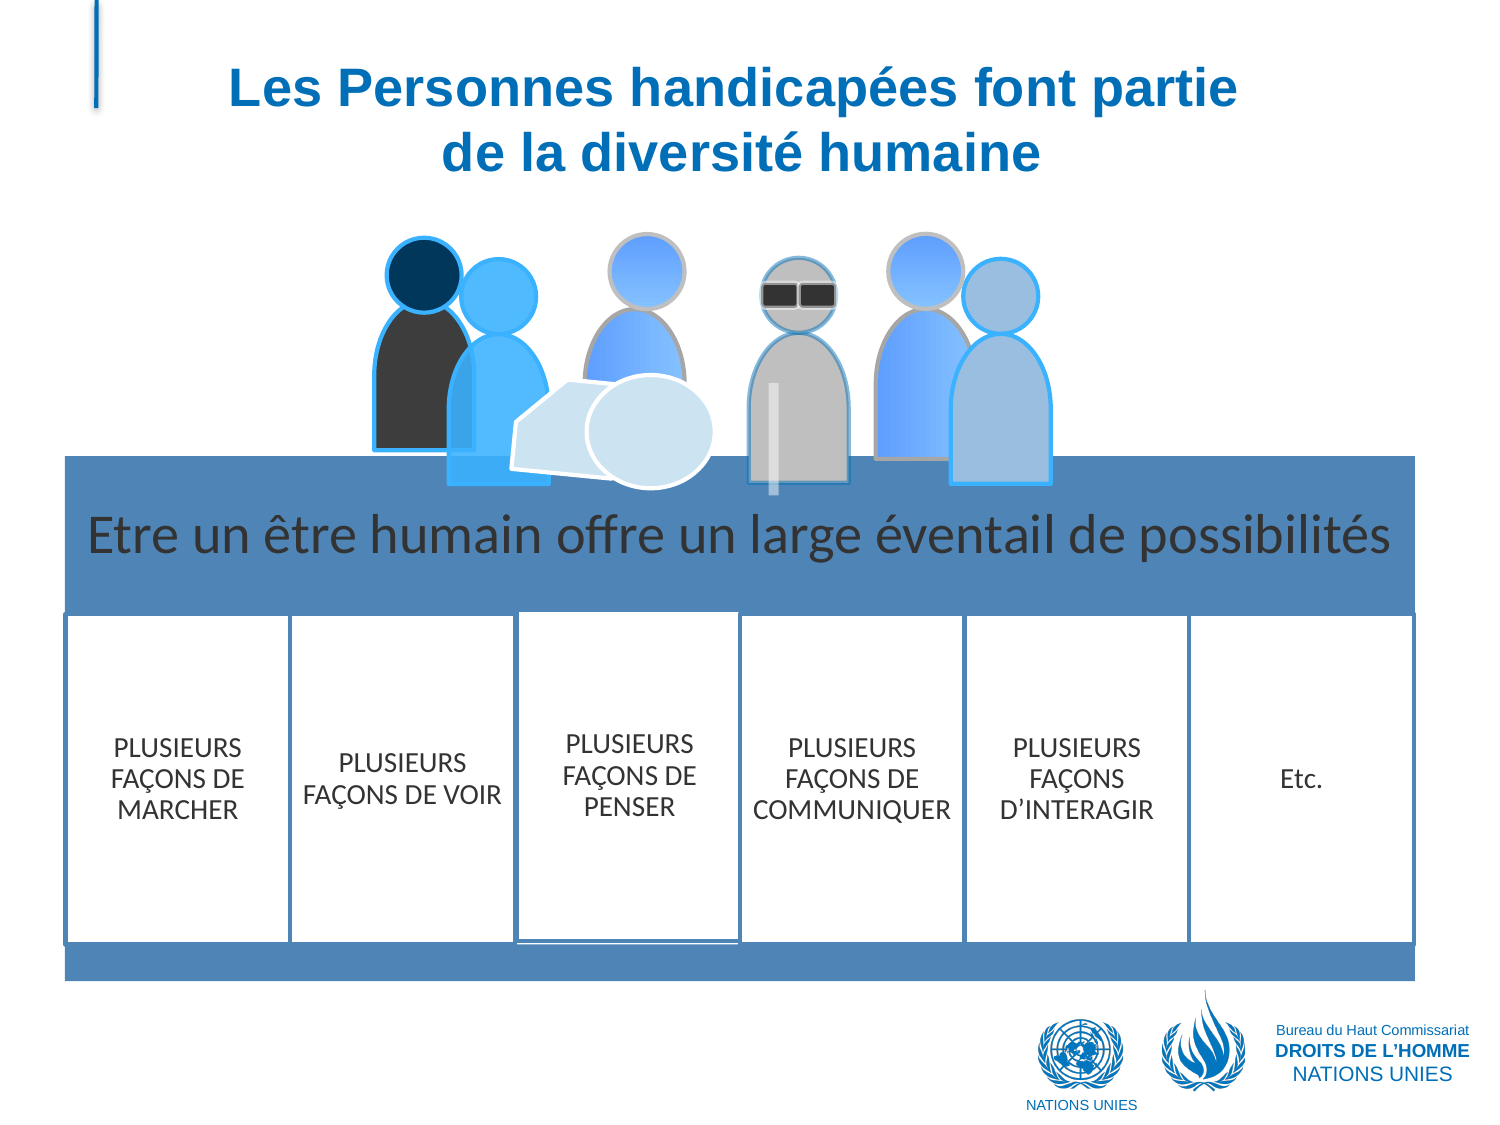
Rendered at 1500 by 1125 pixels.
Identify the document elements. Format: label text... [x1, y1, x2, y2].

text_box [873, 309, 971, 454]
text_box [759, 280, 799, 310]
text_box [384, 235, 464, 315]
text_box [607, 231, 687, 312]
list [64, 455, 1416, 982]
text_box Bureau du Haut Commissariat DROITS DE L’HOMME NATIONS UNIES [1245, 1013, 1500, 1094]
text_box [446, 334, 550, 454]
text_box [584, 372, 717, 454]
text_box [582, 307, 687, 382]
title Les Personnes handicapées font partie de la diversité humaine [121, 45, 1363, 224]
text_box [961, 256, 1041, 336]
text_box [510, 377, 614, 454]
text_box [886, 231, 966, 311]
text_box [761, 309, 836, 335]
text_box [746, 333, 851, 454]
text_box [948, 334, 1053, 454]
text_box [372, 307, 472, 453]
picture [1037, 990, 1457, 1107]
text_box [761, 255, 836, 281]
text_box NATIONS UNIES [980, 1088, 1184, 1121]
text_box [459, 256, 539, 337]
text_box [796, 280, 839, 310]
